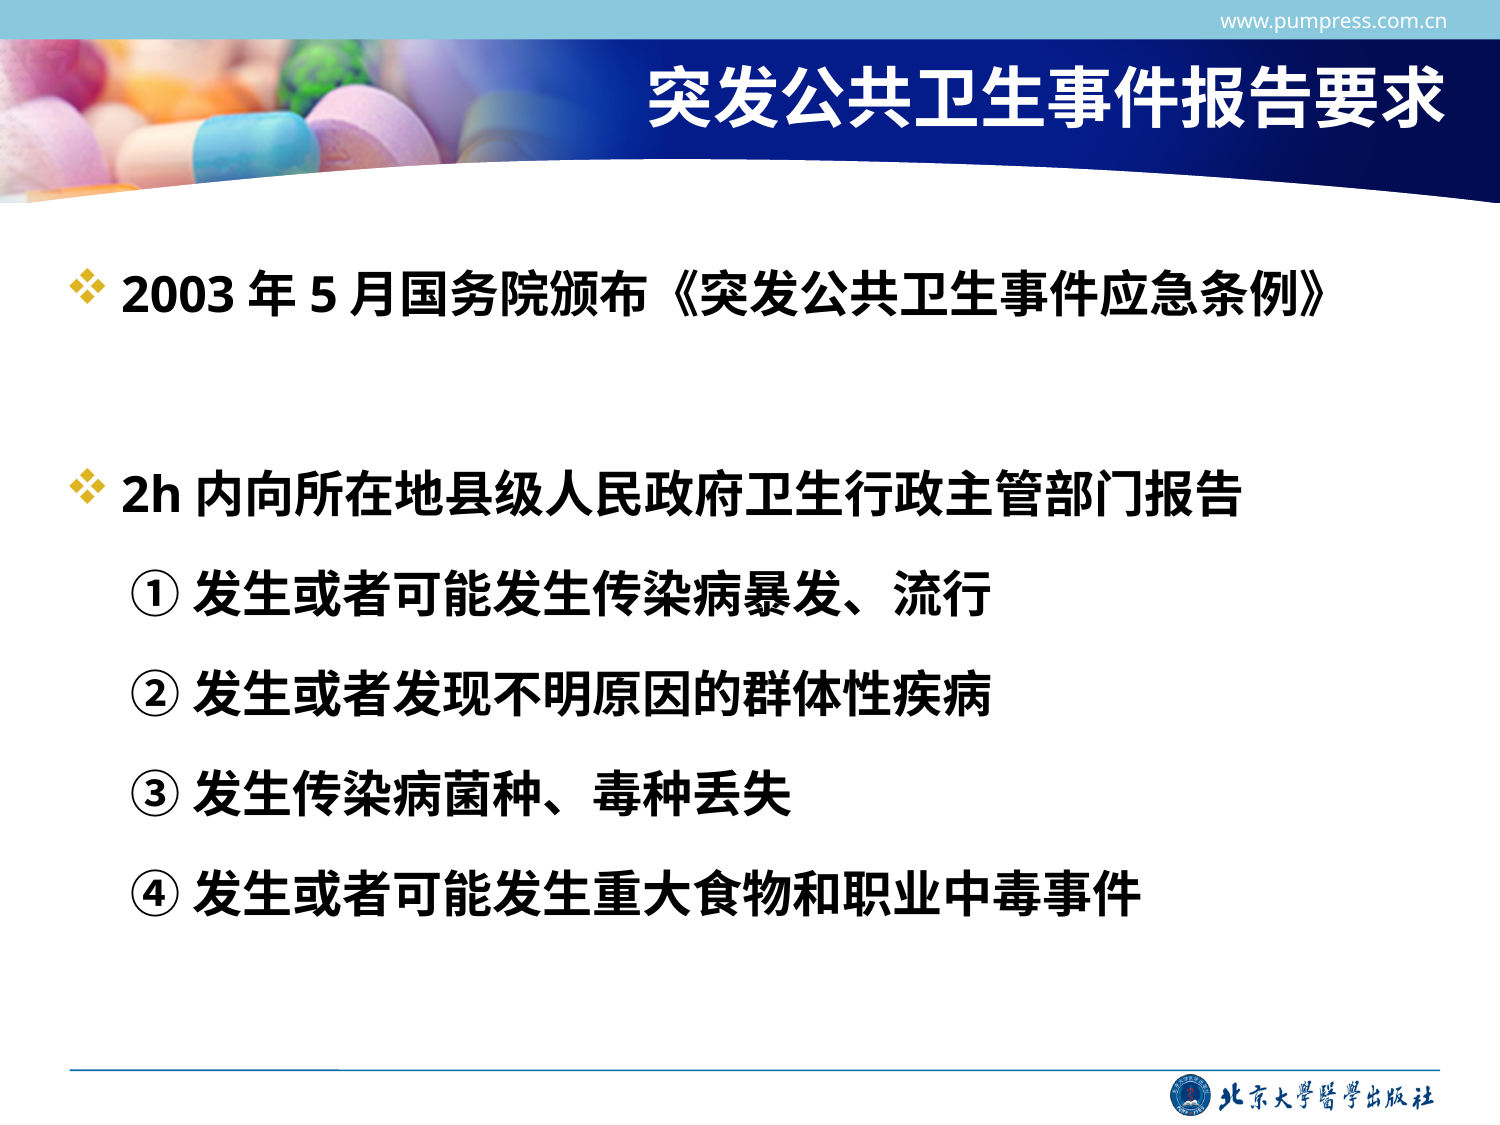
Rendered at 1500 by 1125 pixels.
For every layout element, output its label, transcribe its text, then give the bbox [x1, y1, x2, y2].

picture [1170, 1074, 1436, 1118]
slide_number www.pumpress.com.cn [1024, 0, 1463, 38]
title 突发公共卫生事件报告要求 [137, 50, 1463, 143]
list 2003年5月国务院颁布《突发公共卫生事件应急条例》 2h内向所在地县级人民政府卫生行政主管部门报告 ①发生或者可能发生传染病暴发、流行 ②发生或者发现不明原因的群体性疾病 ③发生传染病菌种、毒种丢失 ④发生或者可能发生重大食物和职业中毒事件 [50, 224, 1463, 1025]
picture [0, 40, 1500, 203]
